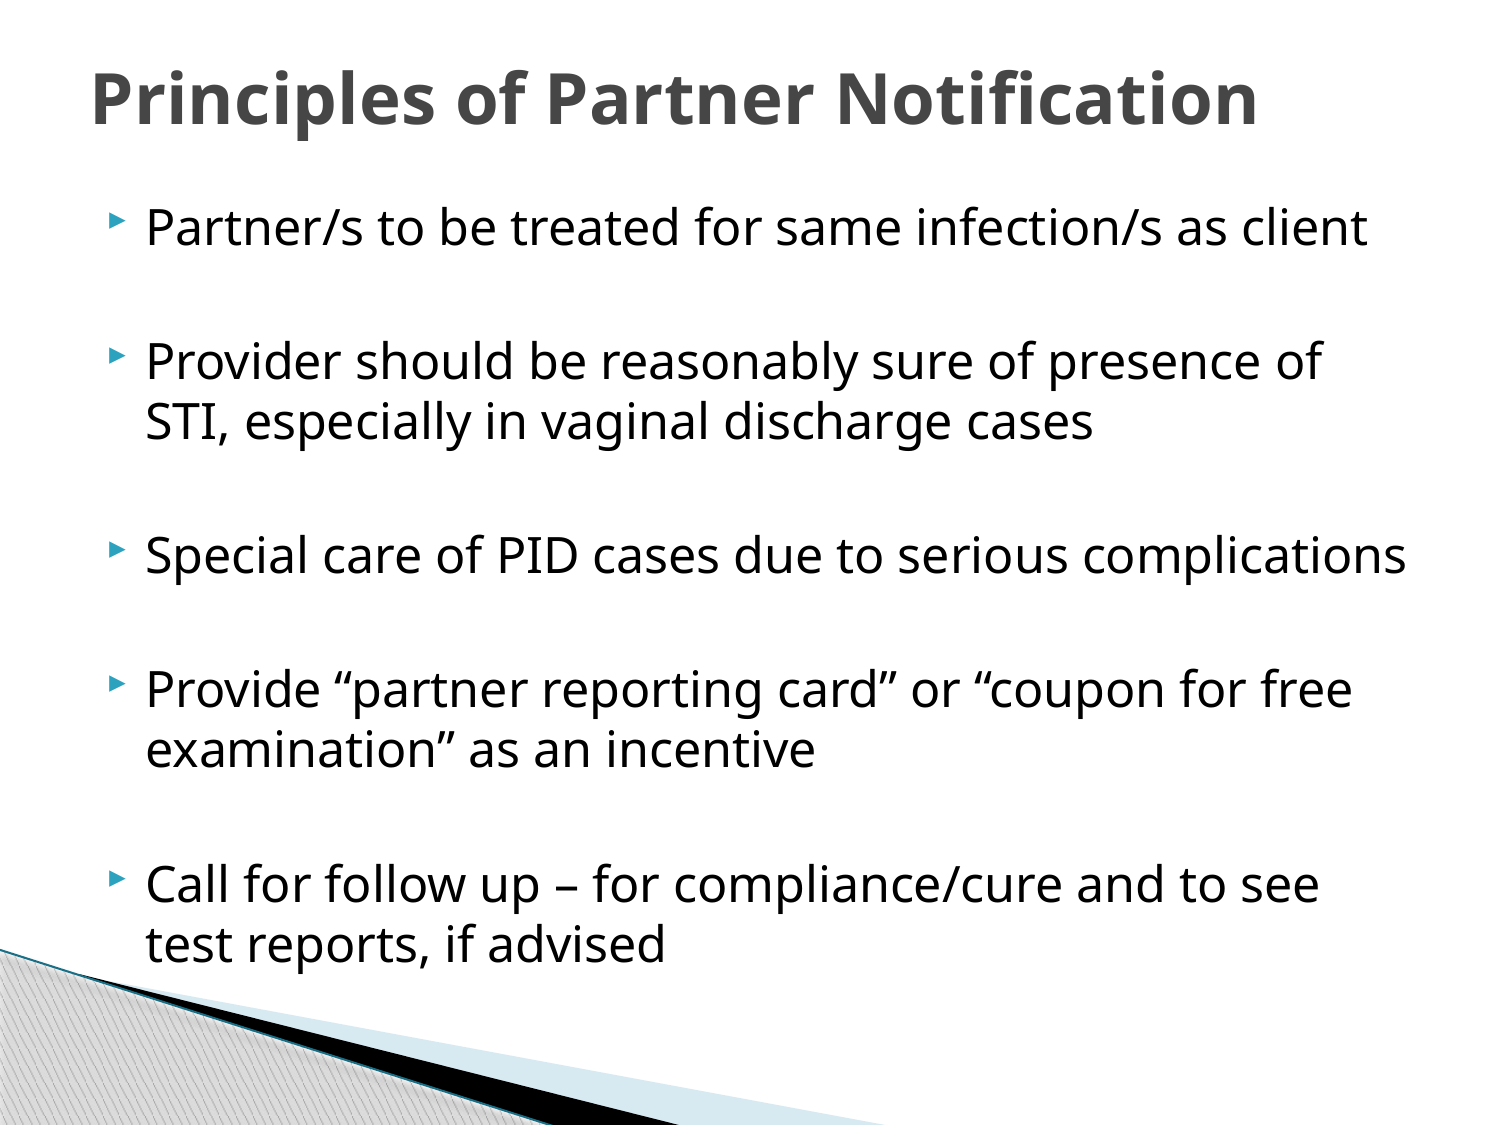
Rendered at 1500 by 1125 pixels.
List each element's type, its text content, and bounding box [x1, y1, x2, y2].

list Partner/s to be treated for same infection/s as client Provider should be reasonably sure of presence of STI, especially in vaginal discharge cases Special care of PID cases due to serious complications Provide “partner reporting card” or “coupon for free examination” as an incentive Call for follow up – for compliance/cure and to see test reports, if advised [75, 233, 1425, 1038]
title Principles of Partner Notification [75, 45, 1425, 233]
